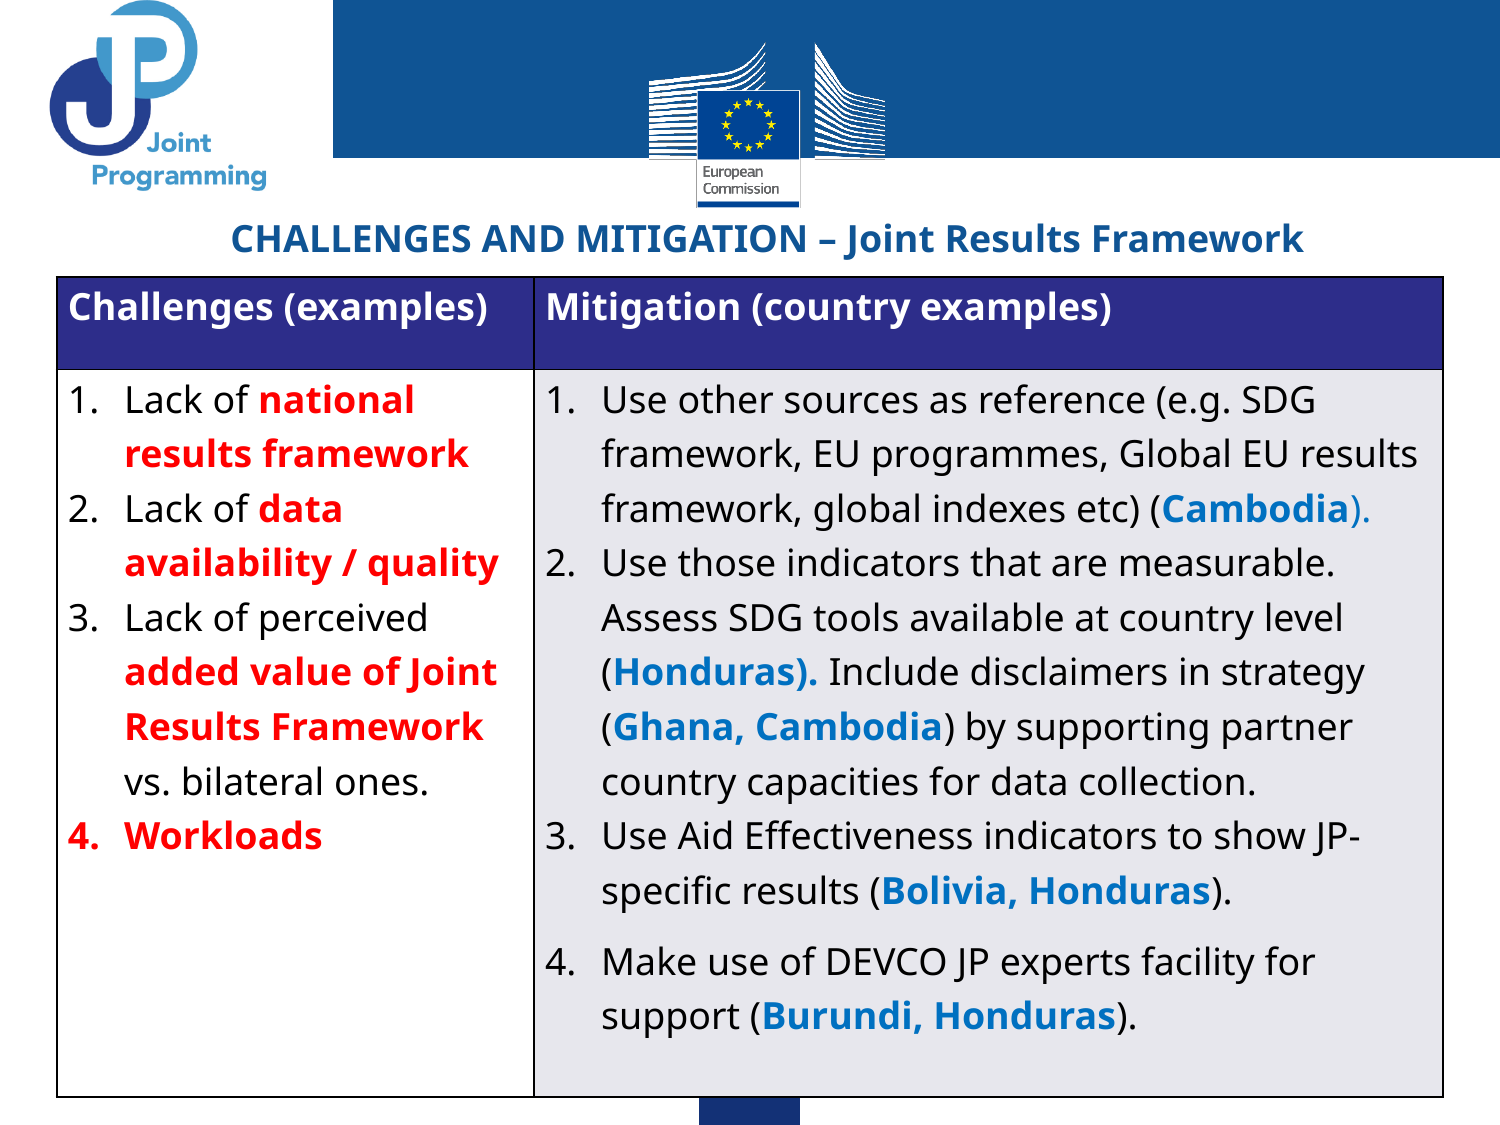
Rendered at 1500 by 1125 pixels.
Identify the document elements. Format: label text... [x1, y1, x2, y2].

table_cell Lack of national results framework Lack of data availability / quality Lack of perceived added value of Joint Results Framework vs. bilateral ones. Workloads [58, 370, 533, 1096]
table_header Challenges (examples) [58, 278, 533, 369]
table_cell Use other sources as reference (e.g. SDG framework, EU programmes, Global EU results framework, global indexes etc) (Cambodia). Use those indicators that are measurable. Assess SDG tools available at country level (Honduras). Include disclaimers in strategy (Ghana, Cambodia) by supporting partner country capacities for data collection. Use Aid Effectiveness indicators to show JP-specific results (Bolivia, Honduras). Make use of DEVCO JP experts facility for support (Burundi, Honduras). [535, 370, 1442, 1096]
table_header Mitigation (country examples) [535, 278, 1442, 369]
picture [649, 42, 885, 208]
picture [0, 0, 333, 195]
text_box CHALLENGES AND MITIGATION – Joint Results Framework [103, 208, 1433, 268]
